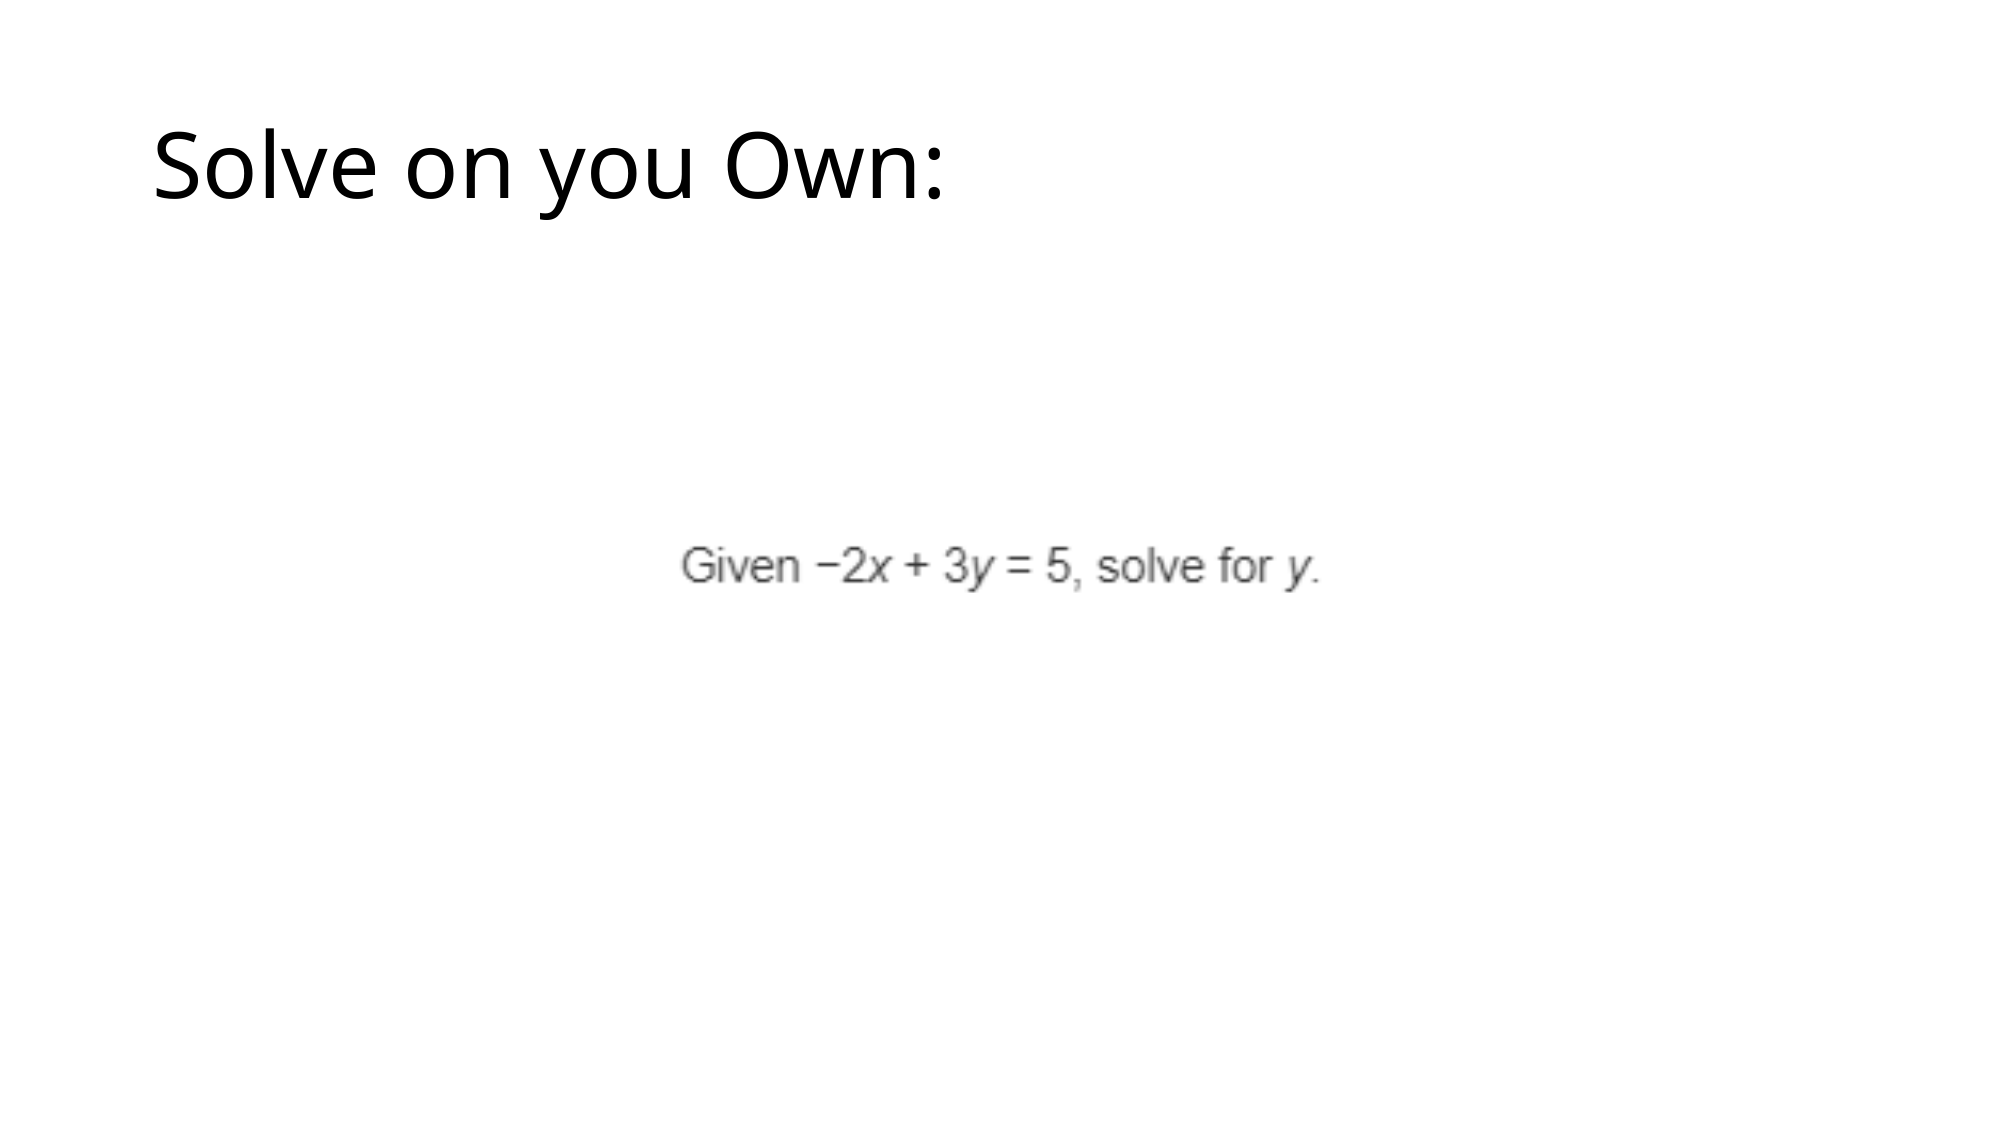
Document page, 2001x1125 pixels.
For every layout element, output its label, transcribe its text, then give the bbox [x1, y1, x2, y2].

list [659, 515, 1341, 609]
title Solve on you Own: [137, 59, 1863, 278]
